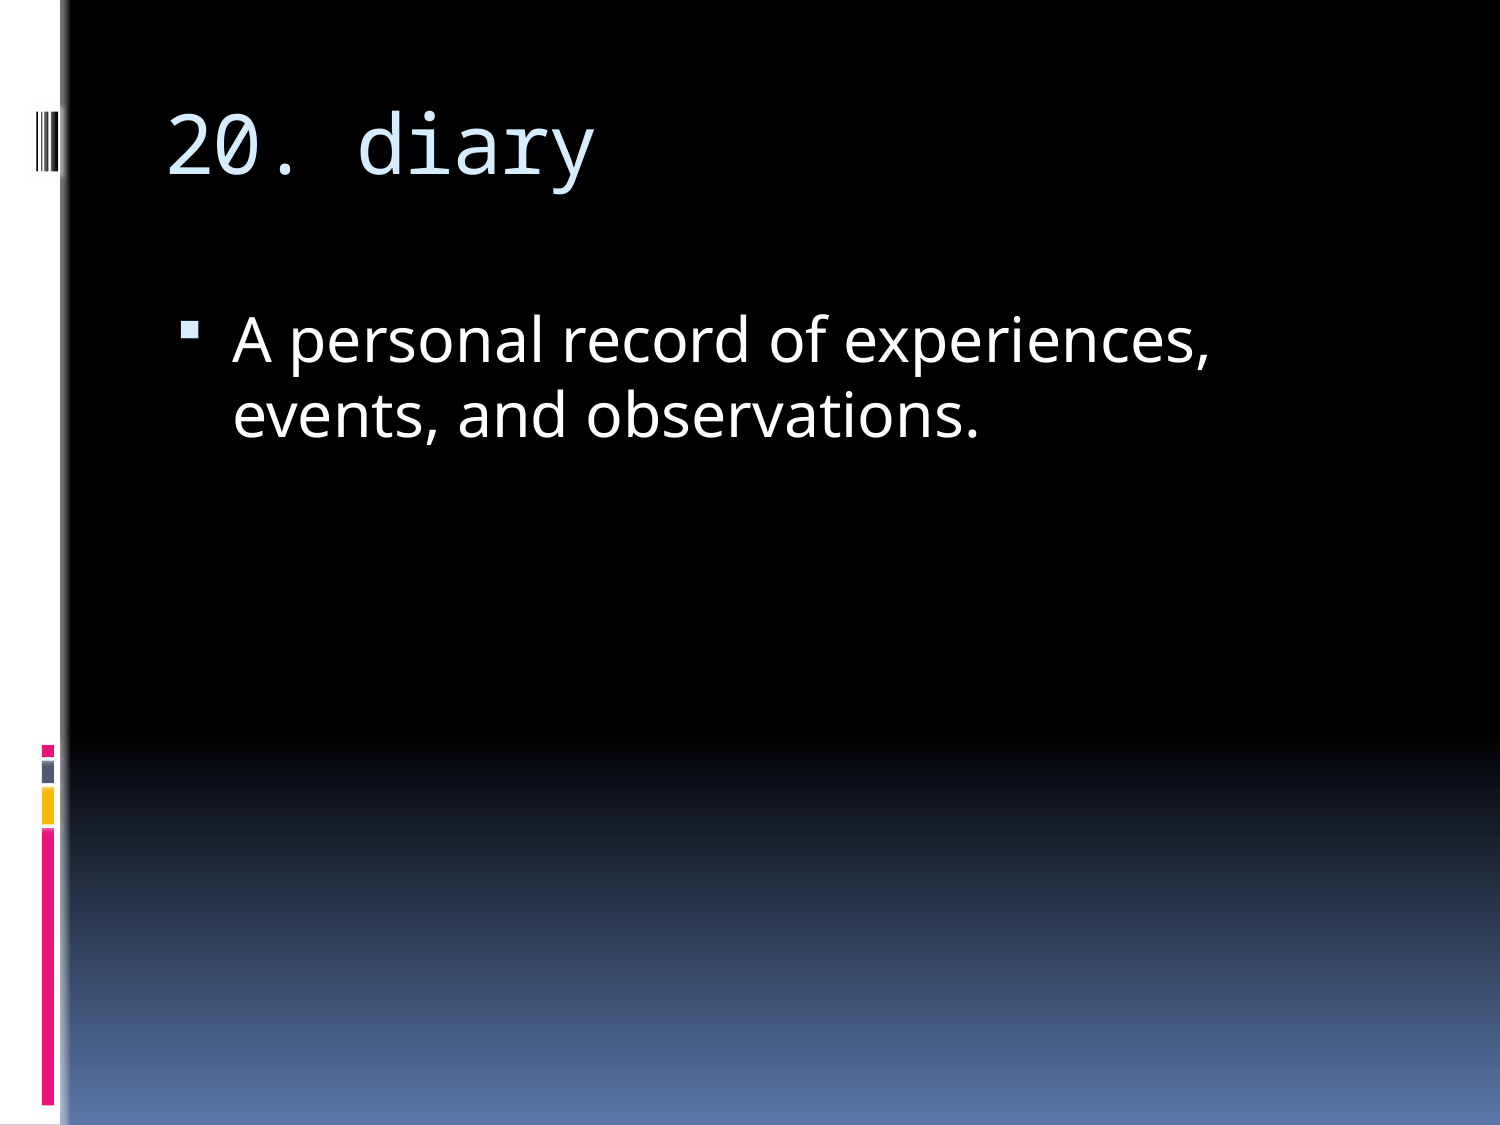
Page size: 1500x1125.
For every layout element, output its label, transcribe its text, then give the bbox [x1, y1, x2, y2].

list A personal record of experiences, events, and observations. [150, 292, 1425, 1043]
title 20. diary [150, 83, 1425, 234]
